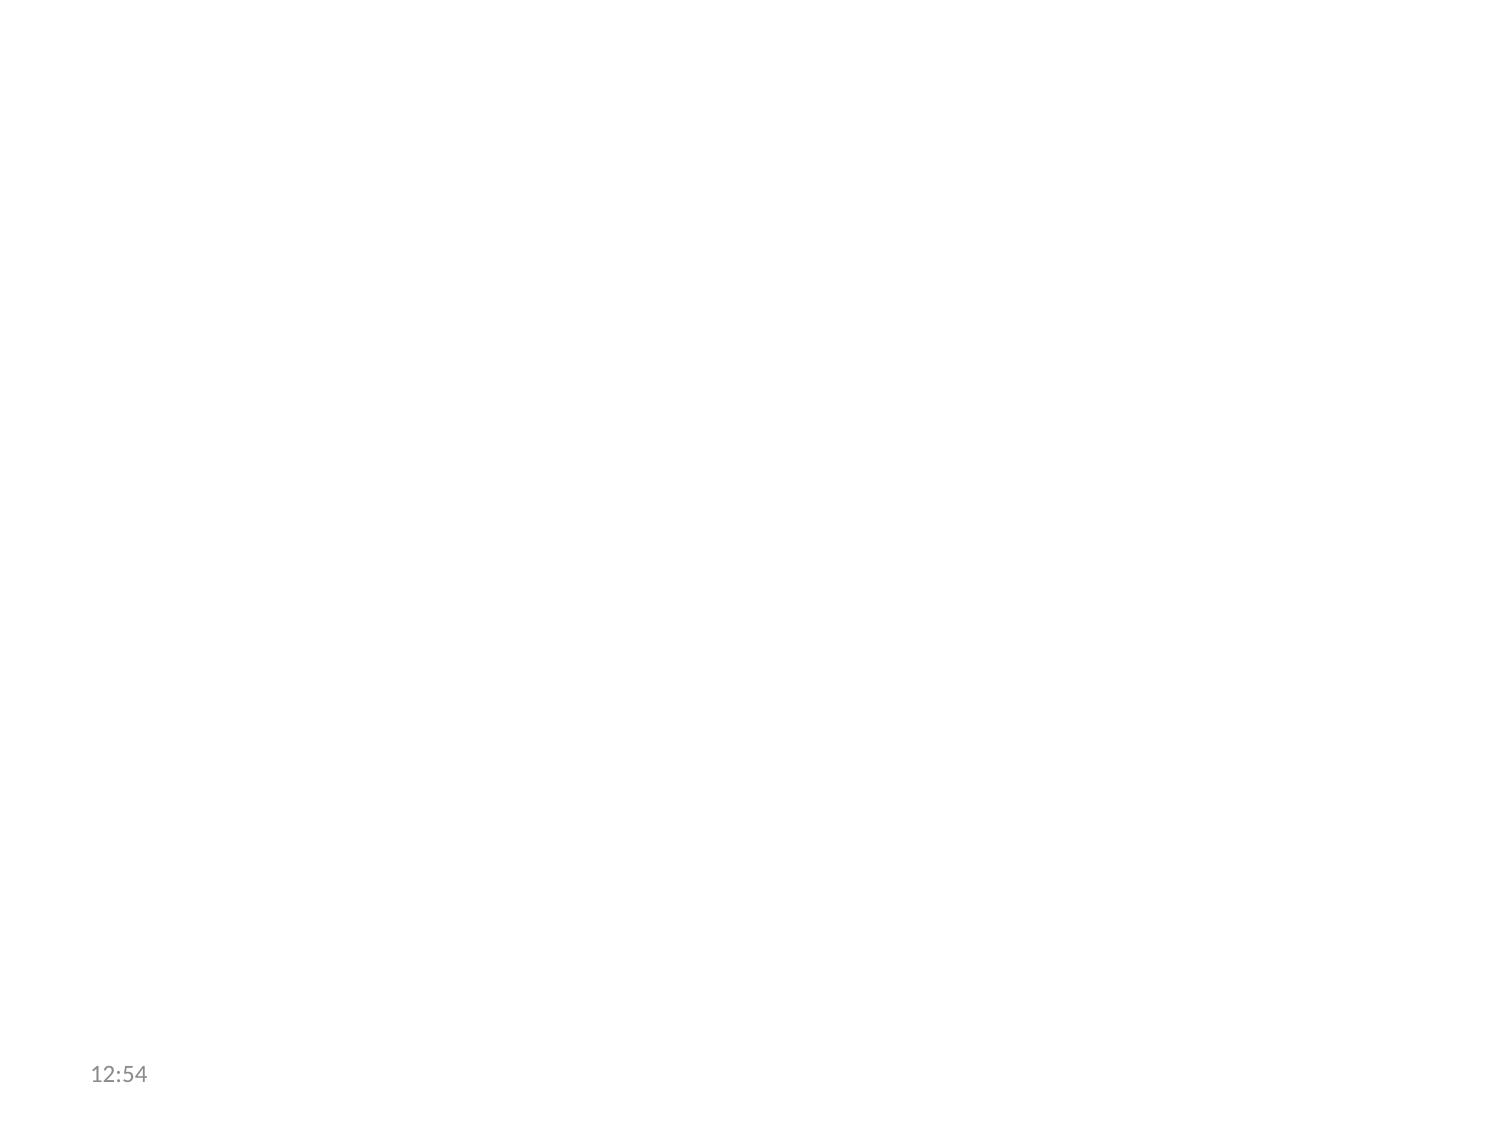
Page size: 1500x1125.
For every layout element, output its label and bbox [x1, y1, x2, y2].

slide_number [75, 1042, 425, 1103]
